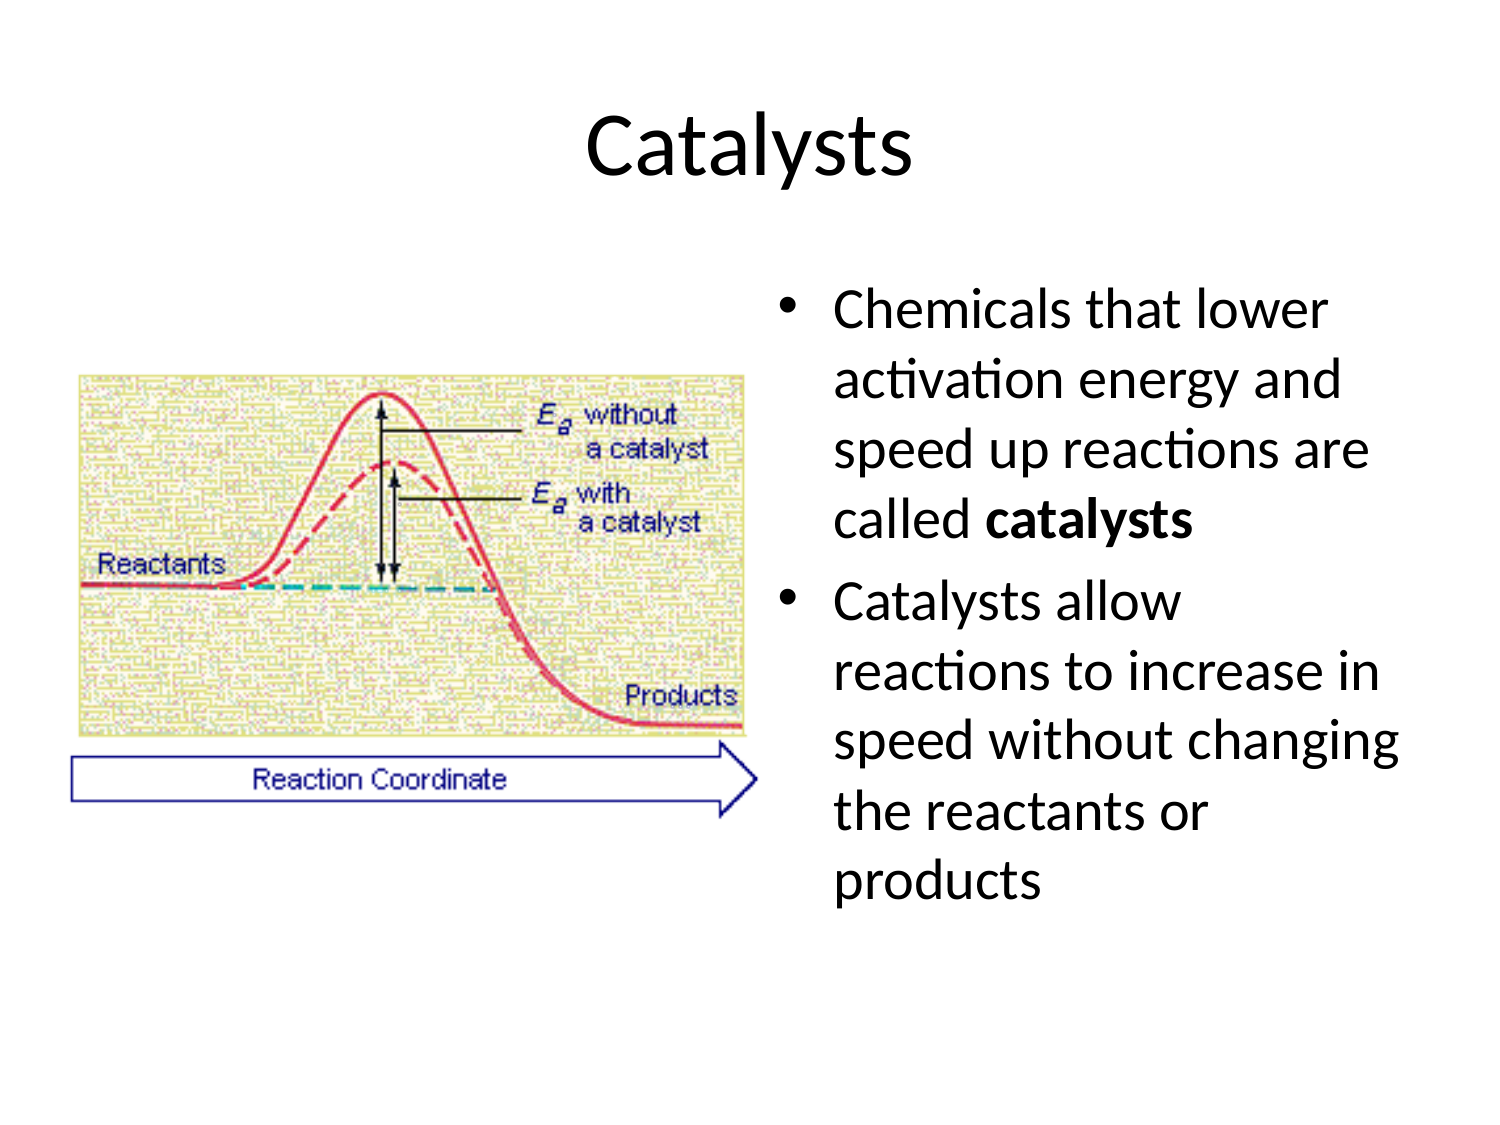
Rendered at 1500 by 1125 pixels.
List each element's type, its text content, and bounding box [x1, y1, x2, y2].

title Catalysts [75, 45, 1425, 233]
picture [37, 362, 764, 827]
list Chemicals that lower activation energy and speed up reactions are called catalysts Catalysts allow reactions to increase in speed without changing the reactants or products [762, 262, 1425, 1005]
